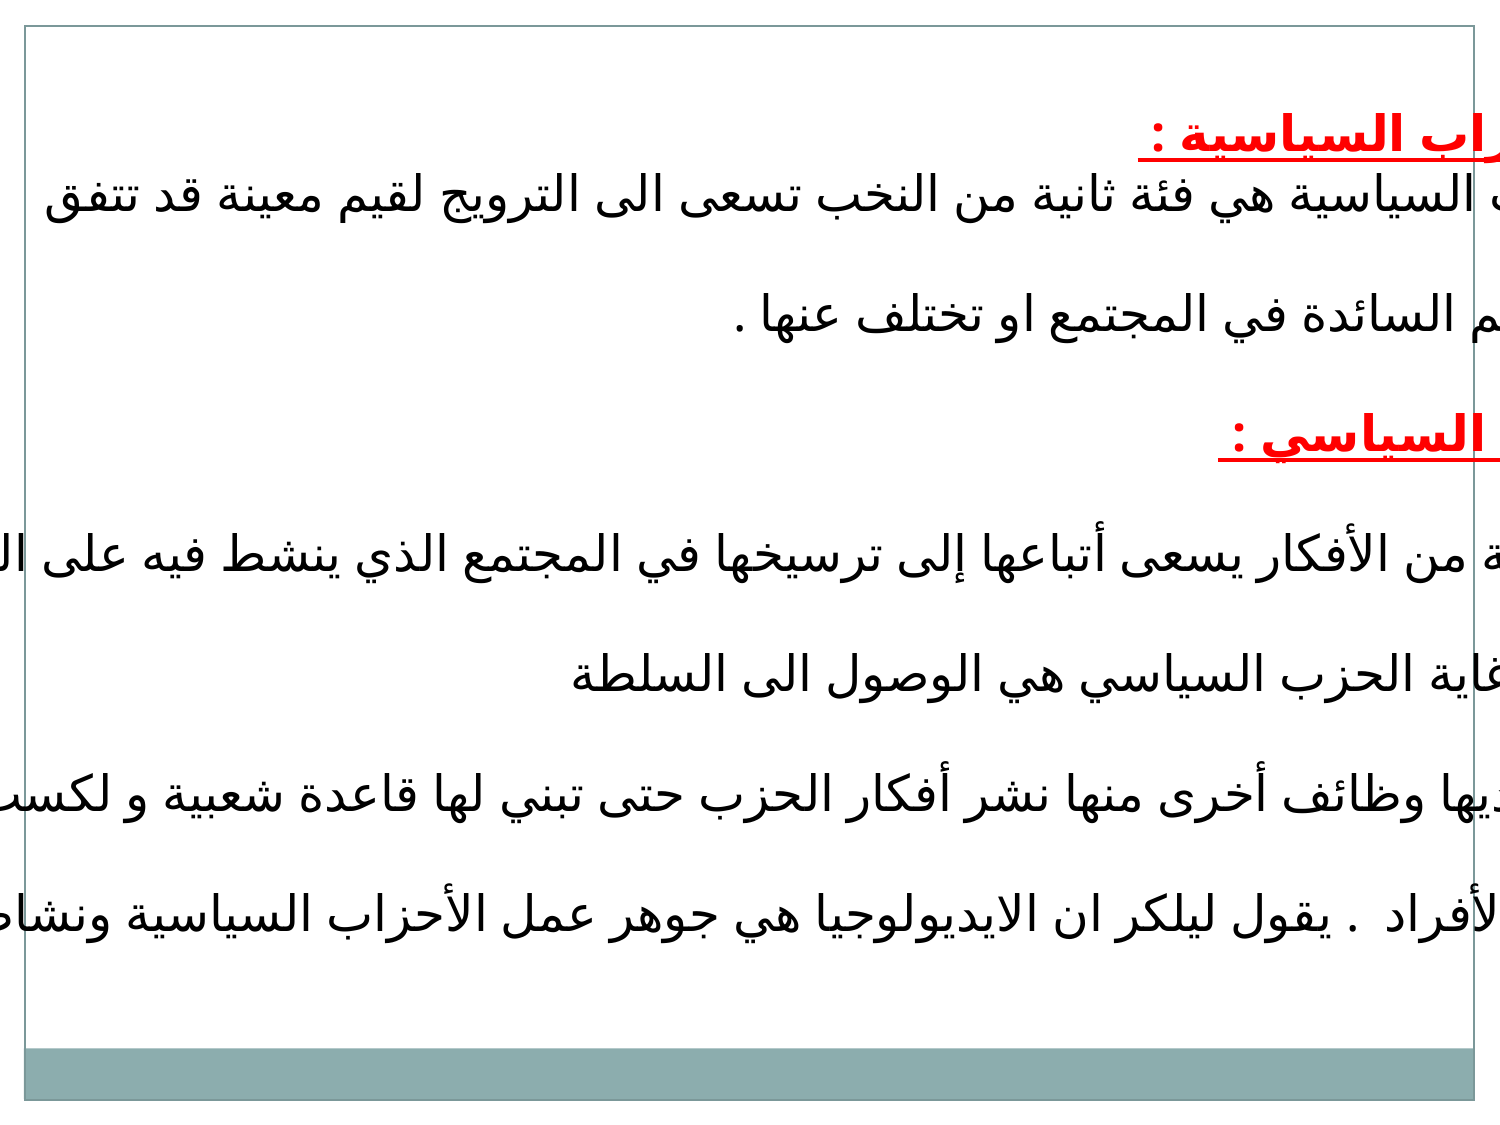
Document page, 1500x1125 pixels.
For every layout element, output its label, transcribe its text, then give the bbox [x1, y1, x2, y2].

text_box 2- الاحزاب السياسية : الأحزاب السياسية هي فئة ثانية من النخب تسعى الى الترويج لقيم معينة قد تتفق مع القيم السائدة في المجتمع او تختلف عنها . الحزب السياسي : مجموعة من الأفكار يسعى أتباعها إلى ترسيخها في المجتمع الذي ينشط فيه على الرغم من ان غاية الحزب السياسي هي الوصول الى السلطة ولكن لديها وظائف أخرى منها نشر أفكار الحزب حتى تبني لها قاعدة شعبية و لكسب انتماء الأفراد . يقول ليلكر ان الايديولوجيا هي جوهر عمل الأحزاب السياسية ونشاطها [0, 93, 1500, 1039]
